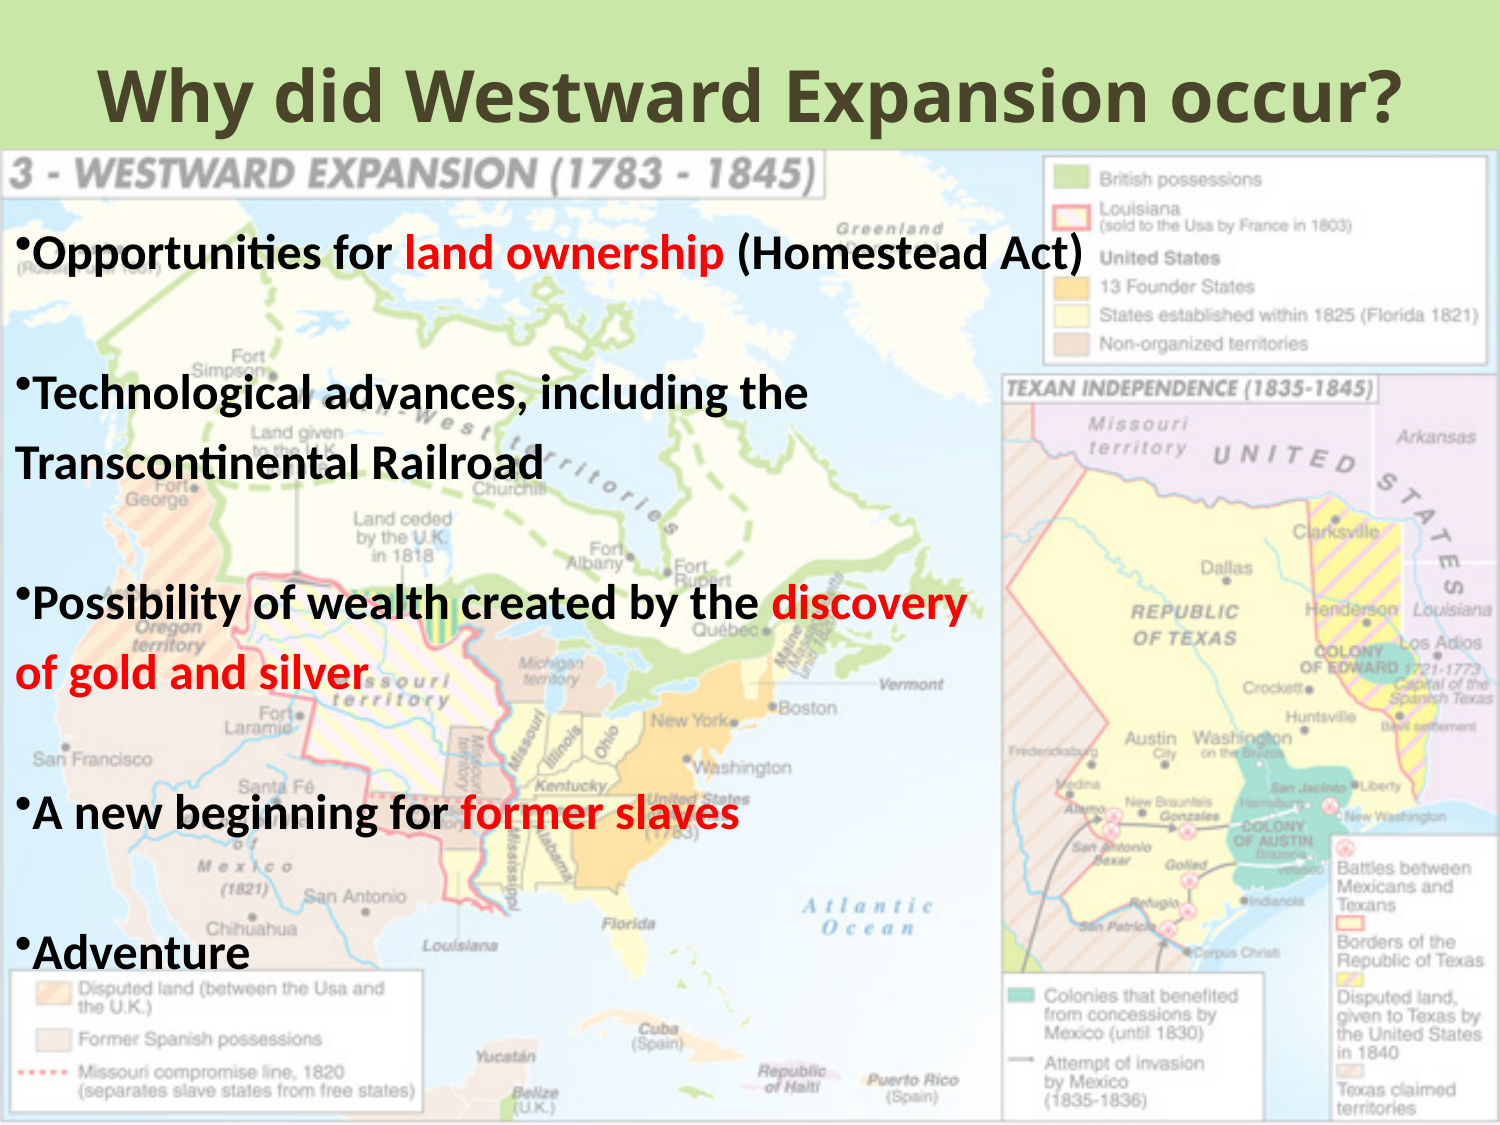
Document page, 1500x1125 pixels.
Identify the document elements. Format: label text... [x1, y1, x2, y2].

title Why did Westward Expansion occur? [75, 0, 1425, 148]
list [0, 149, 1500, 1125]
